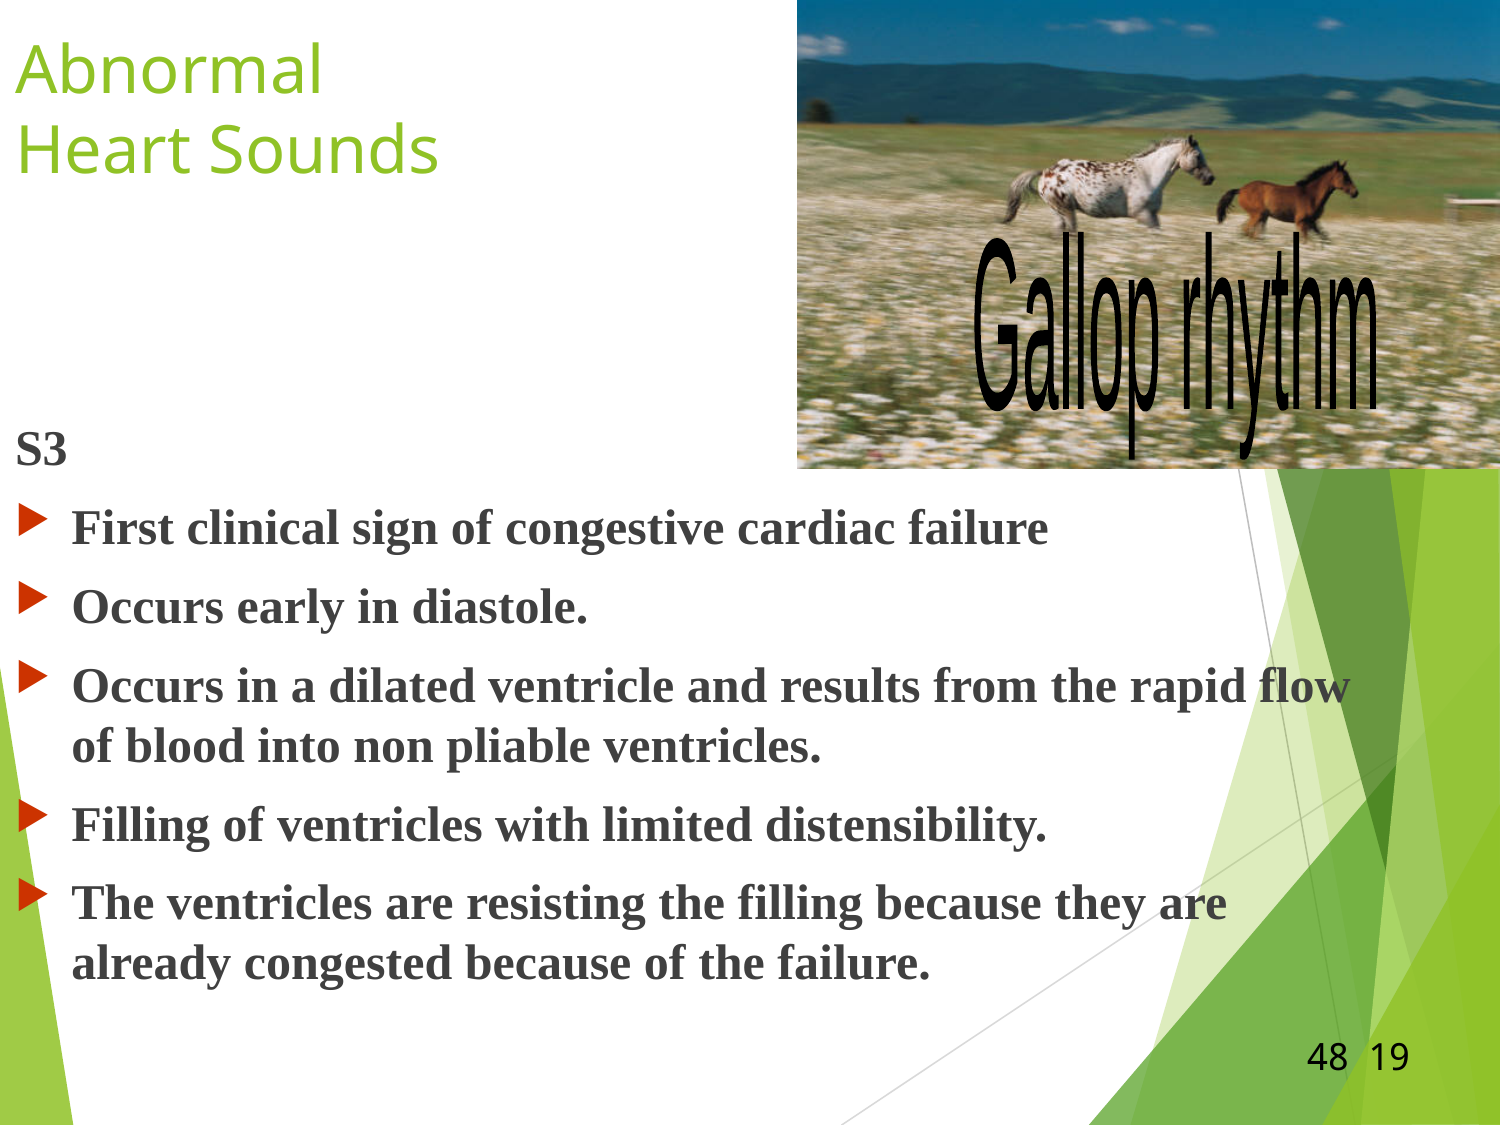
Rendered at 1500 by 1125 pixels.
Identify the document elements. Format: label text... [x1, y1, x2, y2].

title Abnormal Heart Sounds [0, 19, 703, 207]
list S3 First clinical sign of congestive cardiac failure Occurs early in diastole. Occurs in a dilated ventricle and results from the rapid flow of blood into non pliable ventricles. Filling of ventricles with limited distensibility. The ventricles are resisting the filling because they are already congested because of the failure. [0, 408, 1386, 1125]
text_box 19 48 [1386, 1025, 1425, 1104]
picture [797, 15, 1500, 469]
